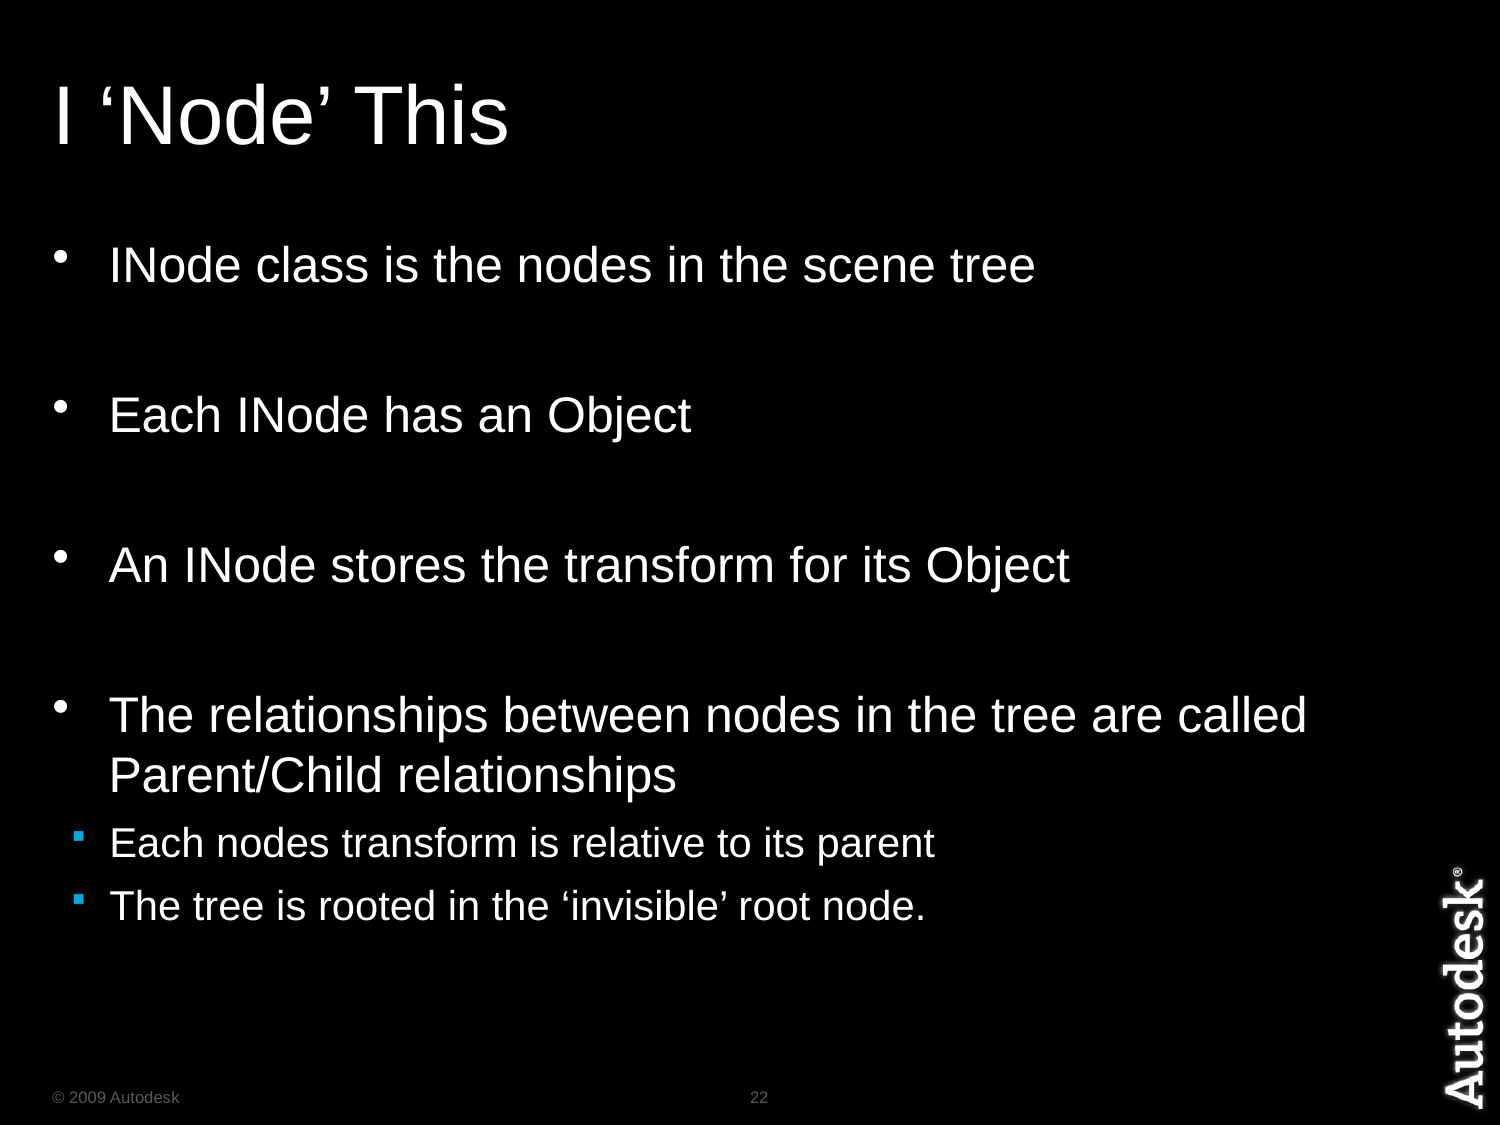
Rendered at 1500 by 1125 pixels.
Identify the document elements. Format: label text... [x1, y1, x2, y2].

list INode class is the nodes in the scene tree Each INode has an Object An INode stores the transform for its Object The relationships between nodes in the tree are called Parent/Child relationships Each nodes transform is relative to its parent The tree is rooted in the ‘invisible’ root node. [52, 231, 1401, 1073]
title I ‘Node’ This [52, 22, 1401, 211]
picture [1402, 0, 1500, 1125]
